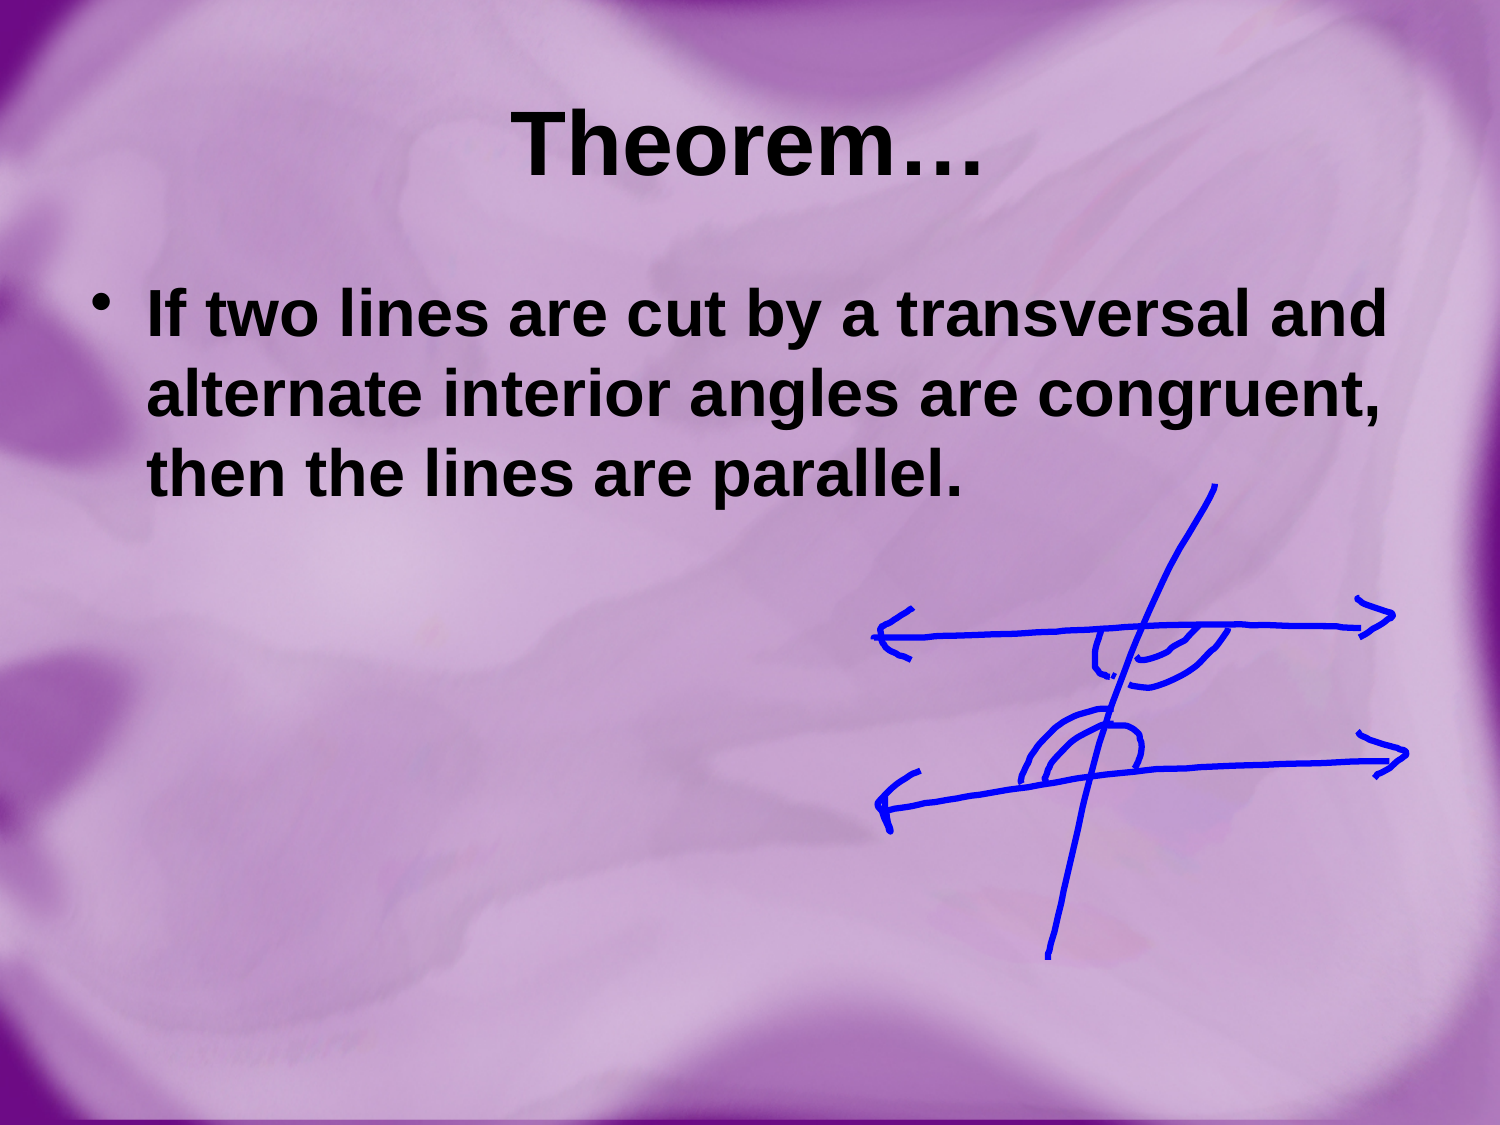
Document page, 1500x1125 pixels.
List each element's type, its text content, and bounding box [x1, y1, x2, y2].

text_box [1135, 623, 1200, 661]
text_box [1105, 483, 1216, 726]
text_box [1356, 597, 1394, 639]
text_box [879, 606, 914, 661]
text_box [1043, 722, 1114, 783]
text_box [1047, 729, 1122, 960]
text_box [1094, 627, 1110, 678]
picture [0, 0, 1500, 1125]
text_box [1128, 627, 1229, 689]
text_box [1195, 623, 1359, 632]
text_box [1108, 760, 1368, 790]
text_box [1103, 625, 1141, 634]
text_box [1019, 707, 1114, 784]
text_box [876, 769, 921, 833]
text_box [912, 628, 1100, 639]
text_box [1163, 623, 1198, 633]
title Theorem… [74, 44, 1426, 233]
text_box [887, 775, 1089, 812]
text_box [1356, 730, 1407, 779]
list If two lines are cut by a transversal and alternate interior angles are congruent, then the lines are parallel. [74, 262, 1426, 1006]
text_box [1109, 724, 1143, 770]
